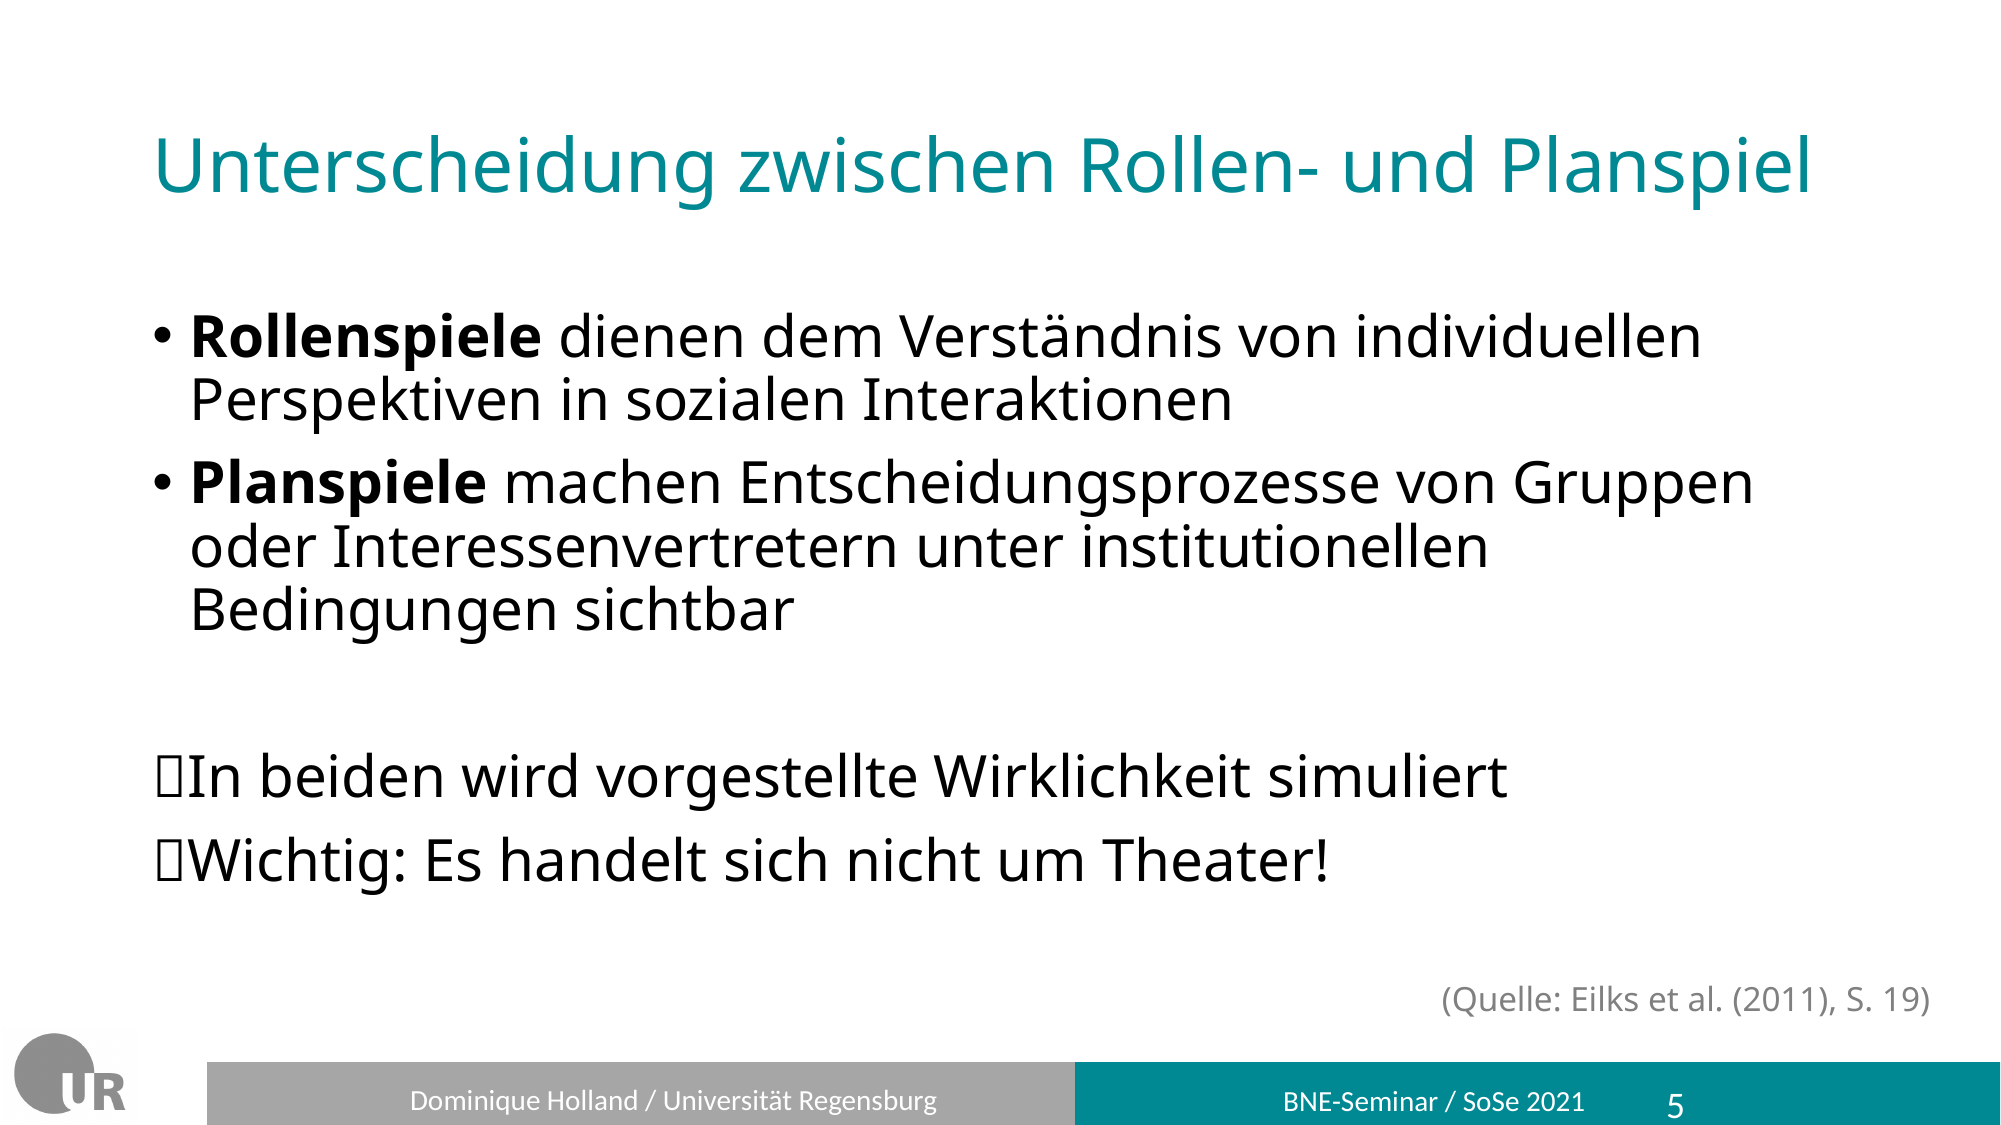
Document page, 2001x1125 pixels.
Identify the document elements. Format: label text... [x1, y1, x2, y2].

title Unterscheidung zwischen Rollen- und Planspiel [137, 59, 1863, 278]
text_box (Quelle: Eilks et al. (2011), S. 19) [1427, 970, 1957, 1026]
picture [2, 1026, 138, 1125]
list Rollenspiele dienen dem Verständnis von individuellen Perspektiven in sozialen Interaktionen Planspiele machen Entscheidungsprozesse von Gruppen oder Interessenvertretern unter institutionellen Bedingungen sichtbar In beiden wird vorgestellte Wirklichkeit simuliert Wichtig: Es handelt sich nicht um Theater! [137, 299, 1863, 1014]
